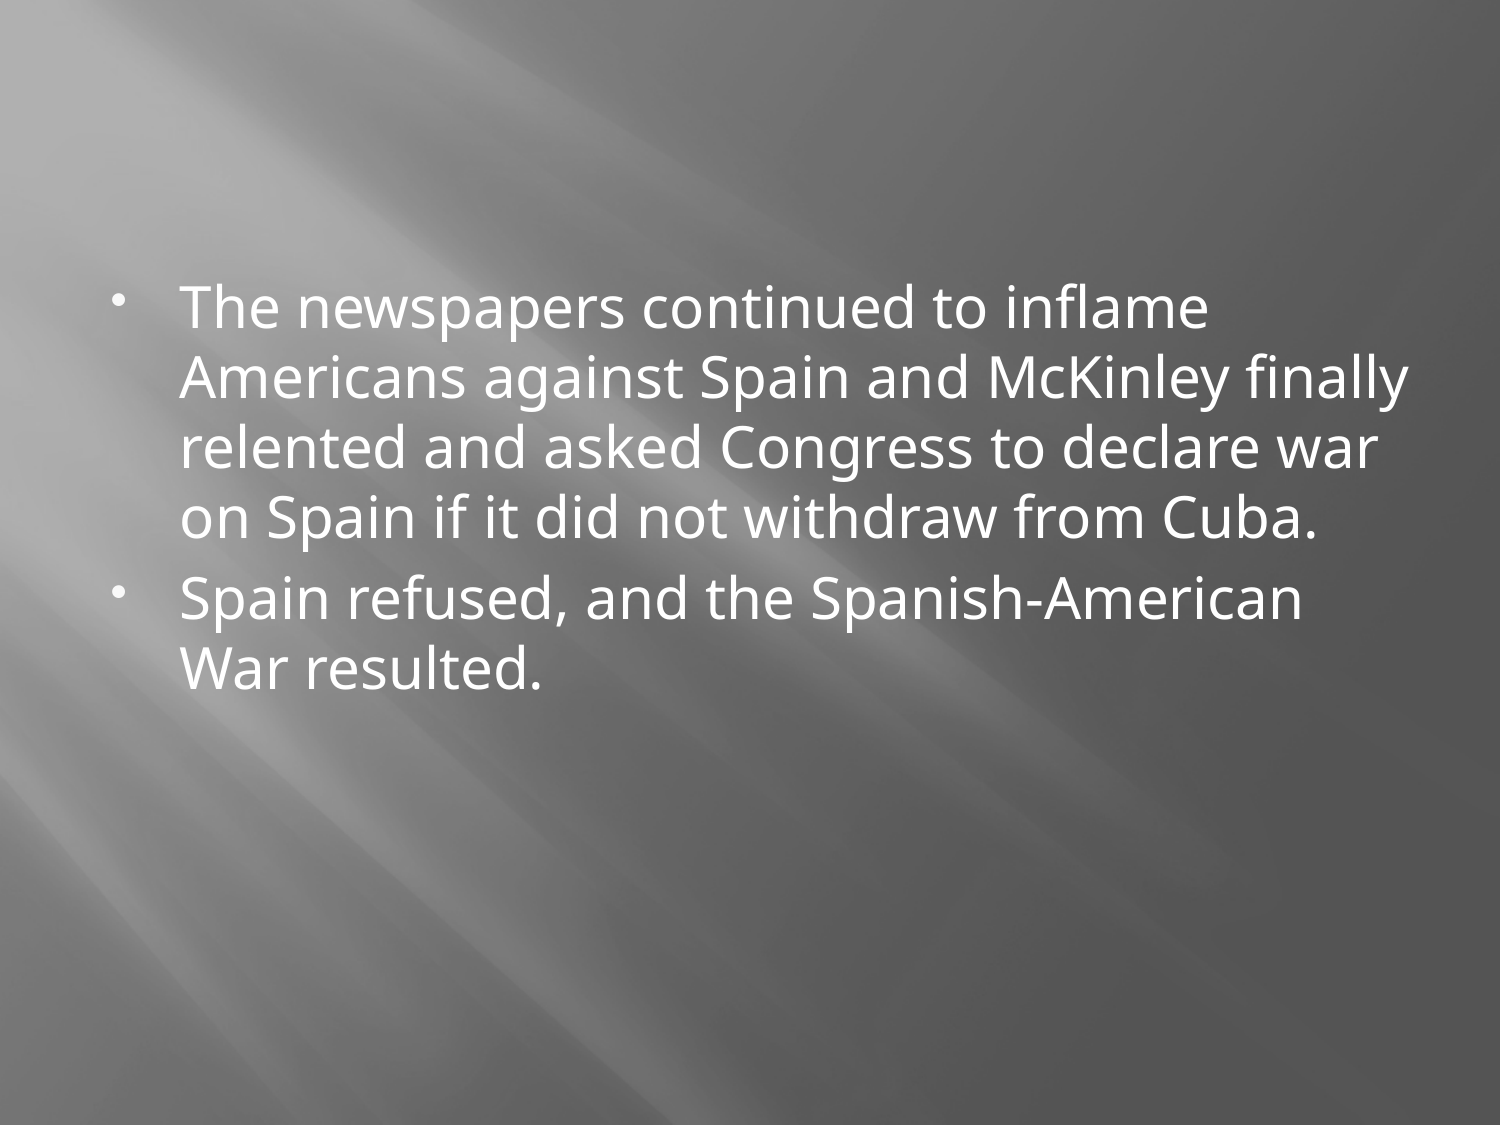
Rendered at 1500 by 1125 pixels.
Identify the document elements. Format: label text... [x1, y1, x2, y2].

list The newspapers continued to inflame Americans against Spain and McKinley finally relented and asked Congress to declare war on Spain if it did not withdraw from Cuba. Spain refused, and the Spanish-American War resulted. [75, 262, 1425, 1035]
